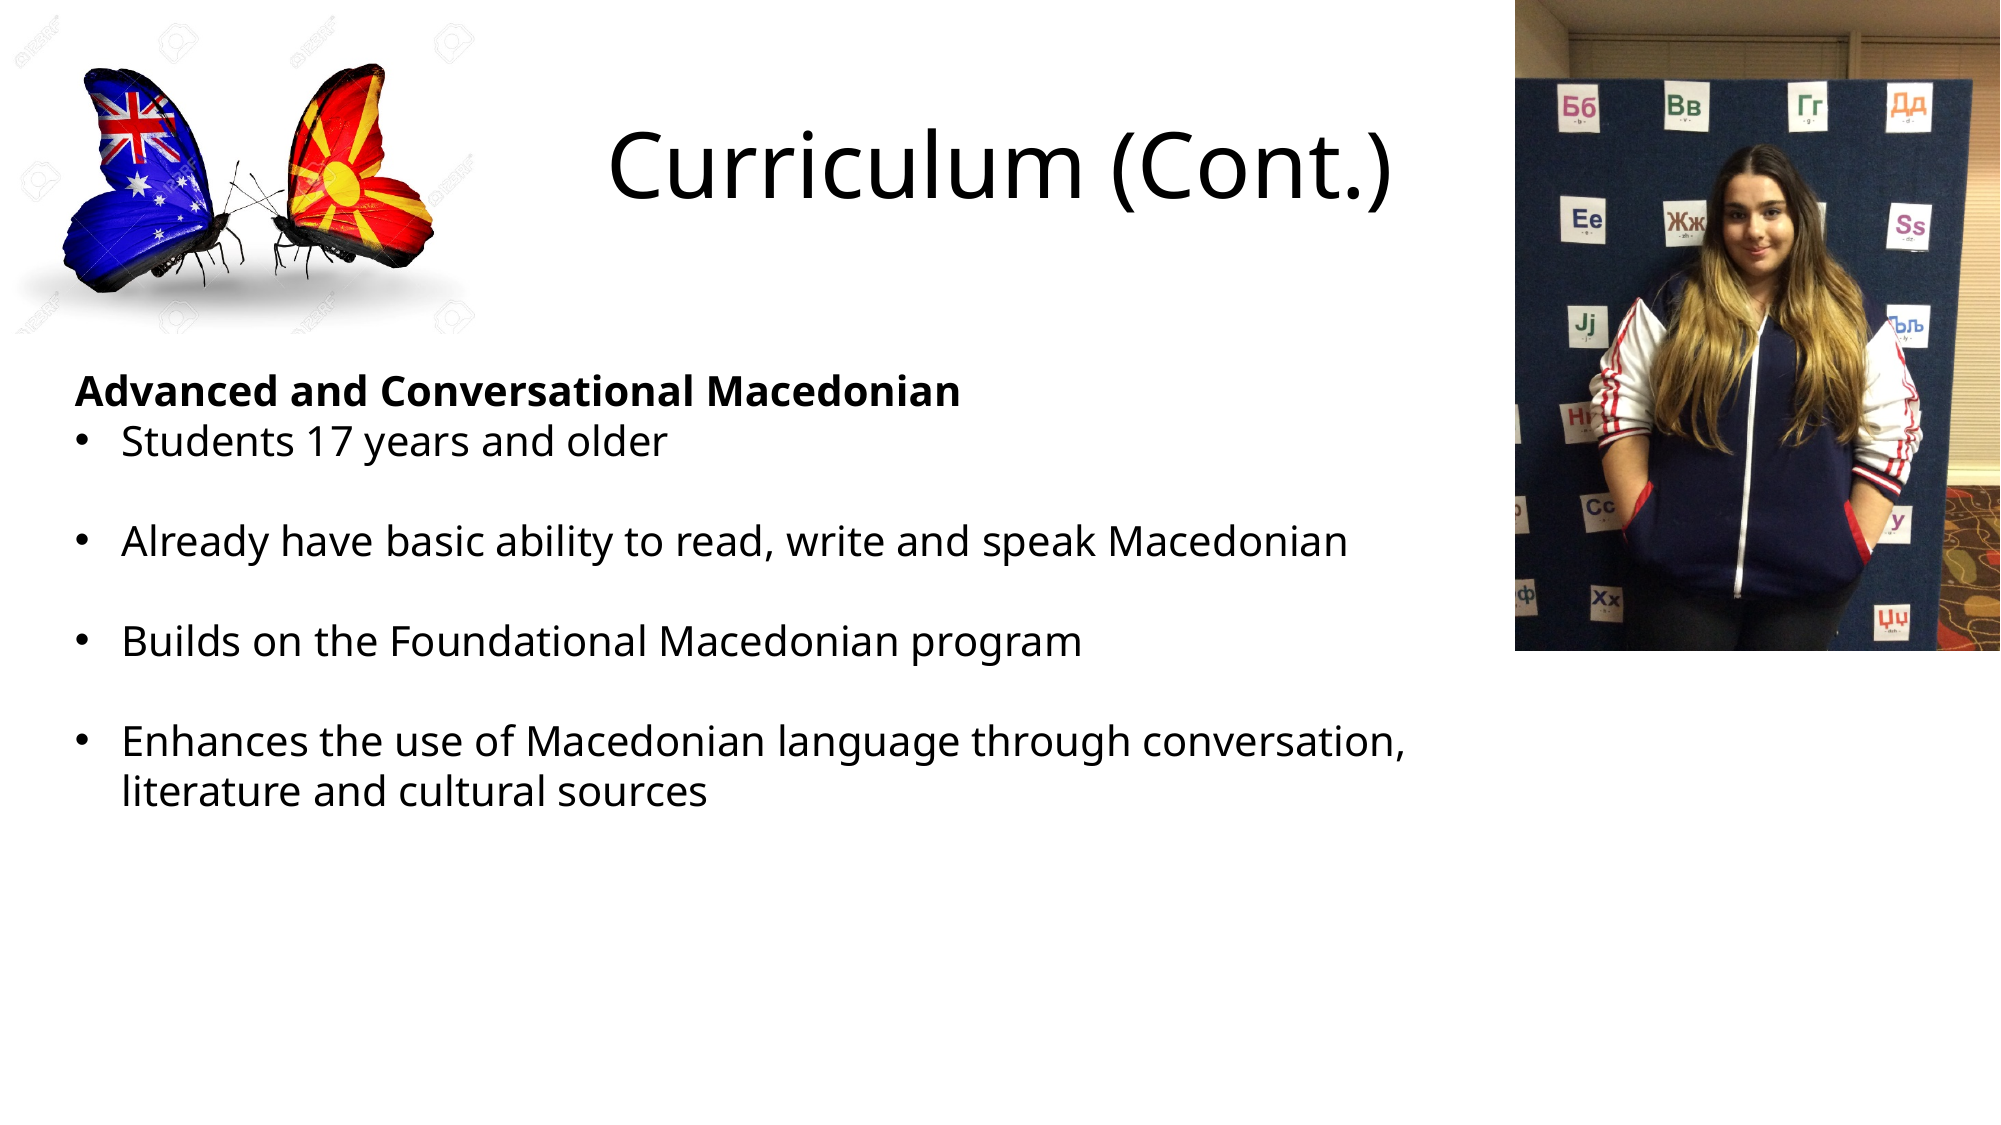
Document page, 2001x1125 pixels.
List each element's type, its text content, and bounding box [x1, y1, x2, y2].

text_box Advanced and Conversational Macedonian Students 17 years and older Already have basic ability to read, write and speak Macedonian Builds on the Foundational Macedonian program Enhances the use of Macedonian language through conversation, literature and cultural sources [59, 356, 1497, 962]
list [1431, 82, 2000, 569]
picture [1515, 0, 2000, 82]
picture [1515, 569, 2000, 651]
picture [0, 3, 488, 334]
title Curriculum (Cont.) [488, 59, 1515, 278]
